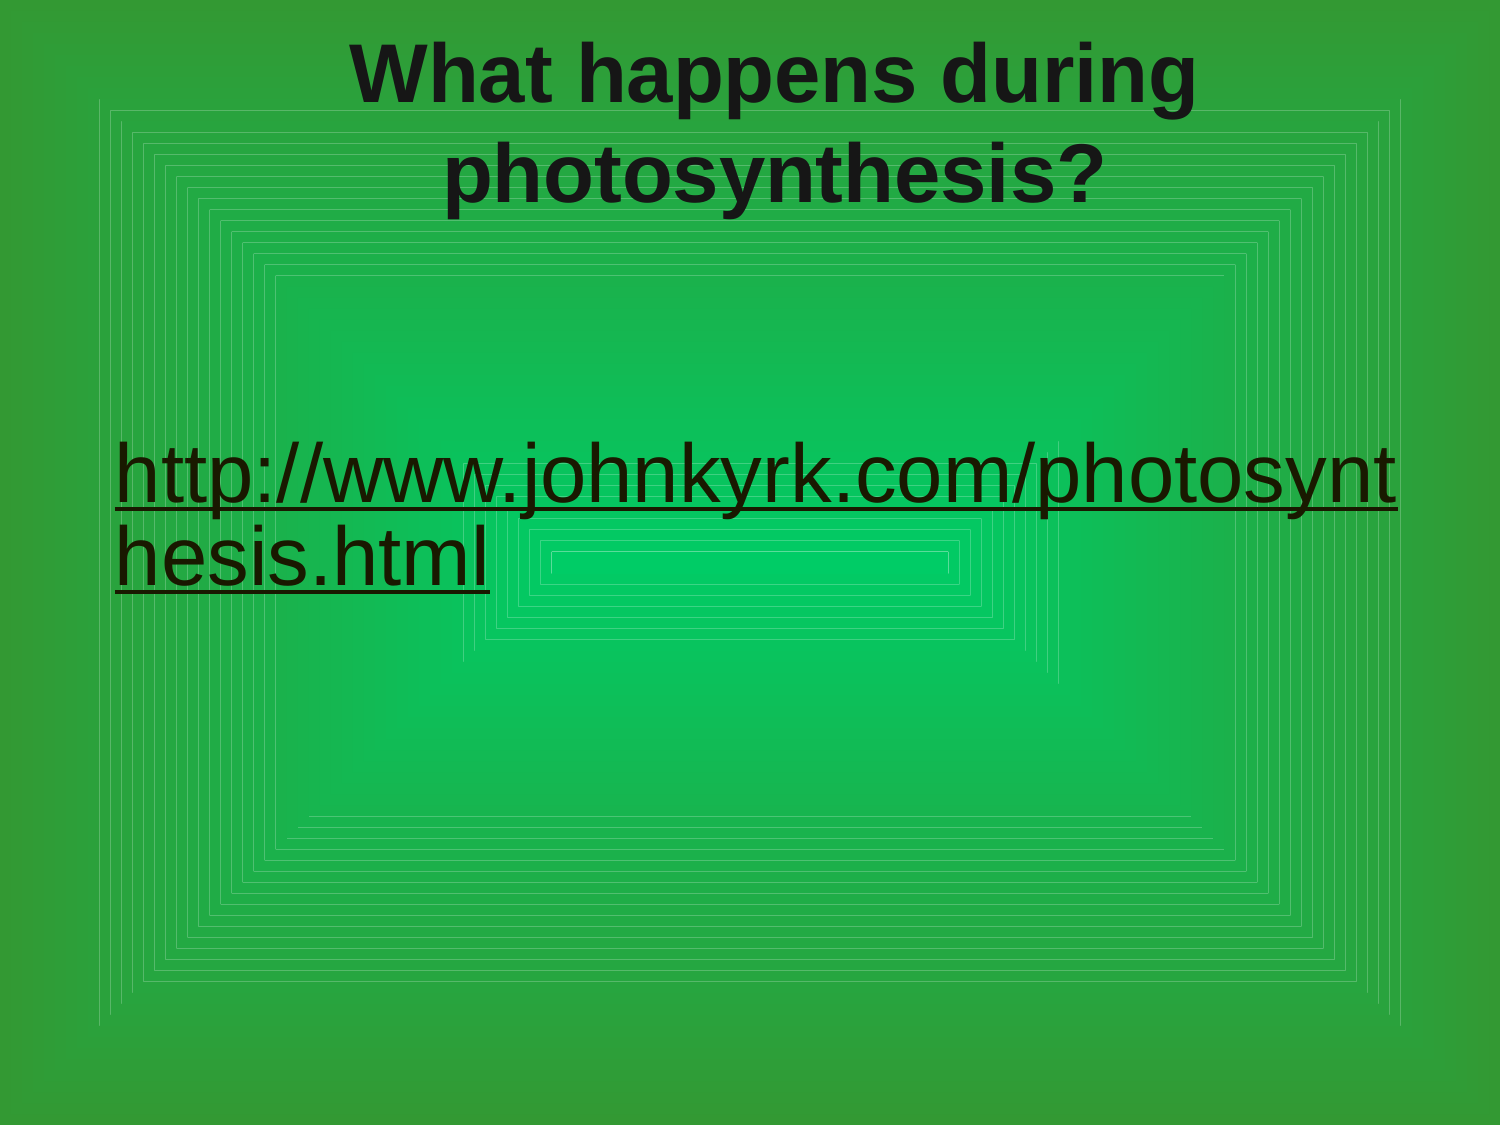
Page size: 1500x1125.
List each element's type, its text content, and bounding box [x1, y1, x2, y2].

title What happens during photosynthesis? http://www.johnkyrk.com/photosynthesis.html [99, 374, 1451, 563]
